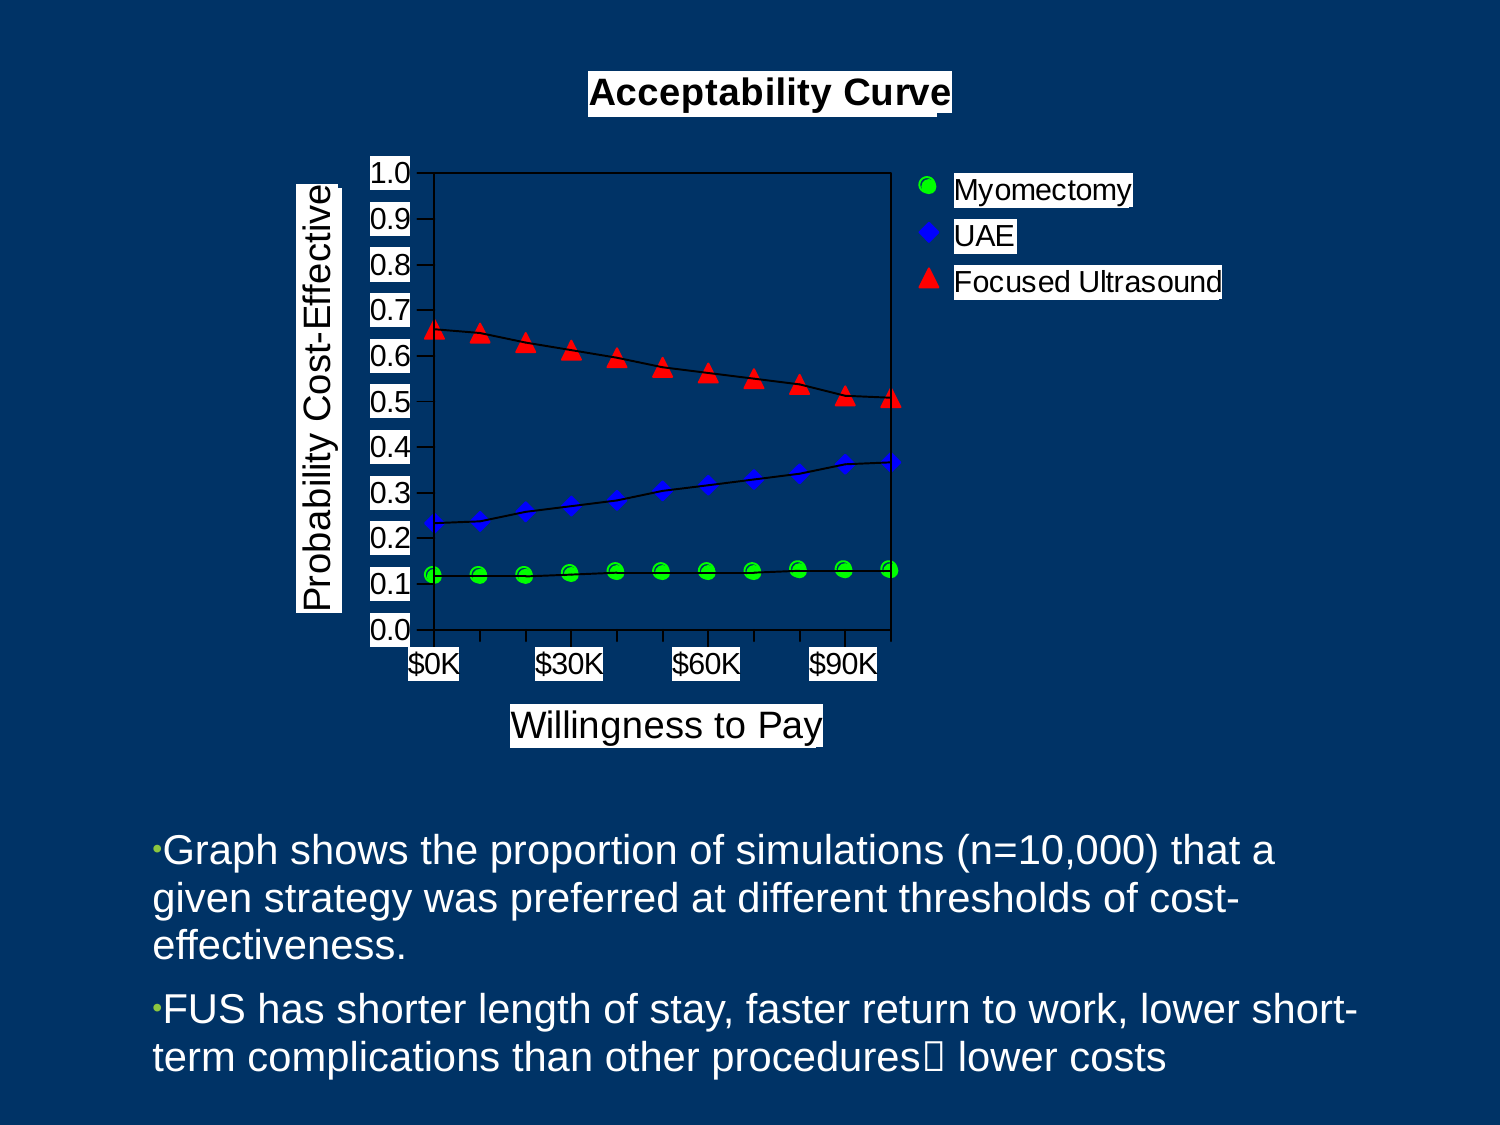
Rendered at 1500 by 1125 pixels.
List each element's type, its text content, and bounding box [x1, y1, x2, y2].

picture [249, 24, 1276, 794]
list Graph shows the proportion of simulations (n=10,000) that a given strategy was preferred at different thresholds of cost-effectiveness. FUS has shorter length of stay, faster return to work, lower short-term complications than other procedures lower costs [117, 789, 1394, 1125]
